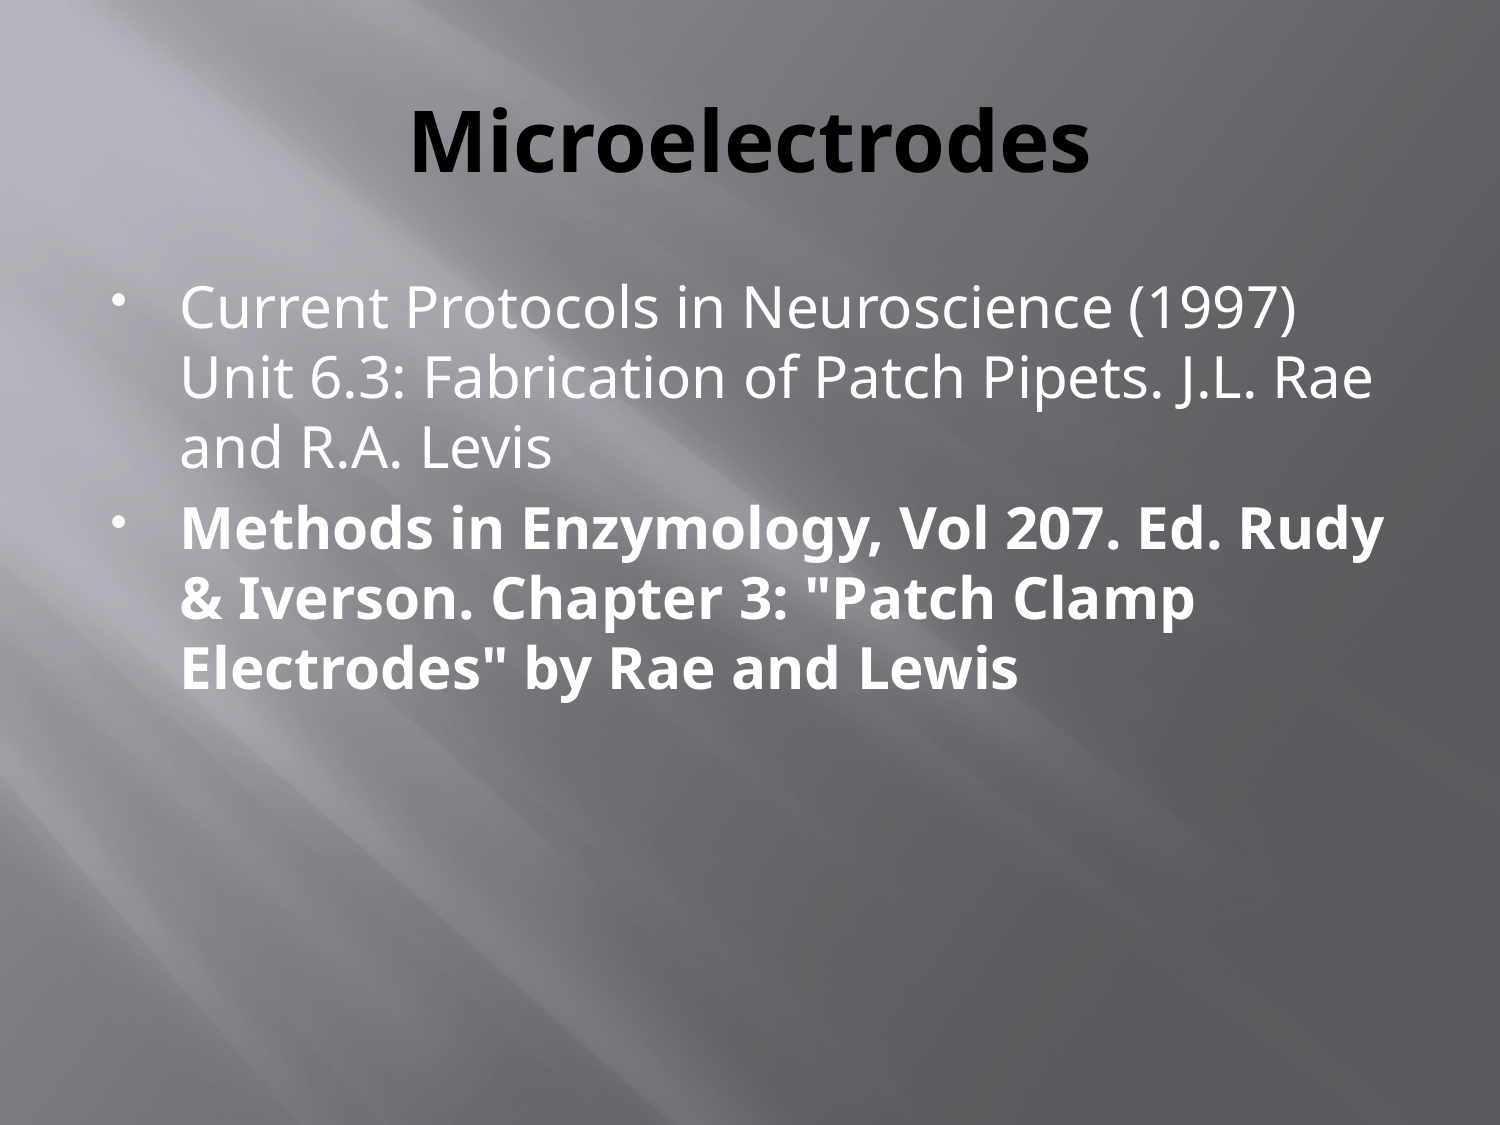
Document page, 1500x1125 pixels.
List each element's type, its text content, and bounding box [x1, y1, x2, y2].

list Current Protocols in Neuroscience (1997) Unit 6.3: Fabrication of Patch Pipets. J.L. Rae and R.A. Levis Methods in Enzymology, Vol 207. Ed. Rudy & Iverson. Chapter 3: "Patch Clamp Electrodes" by Rae and Lewis [75, 262, 1425, 1035]
title Microelectrodes [75, 45, 1425, 233]
